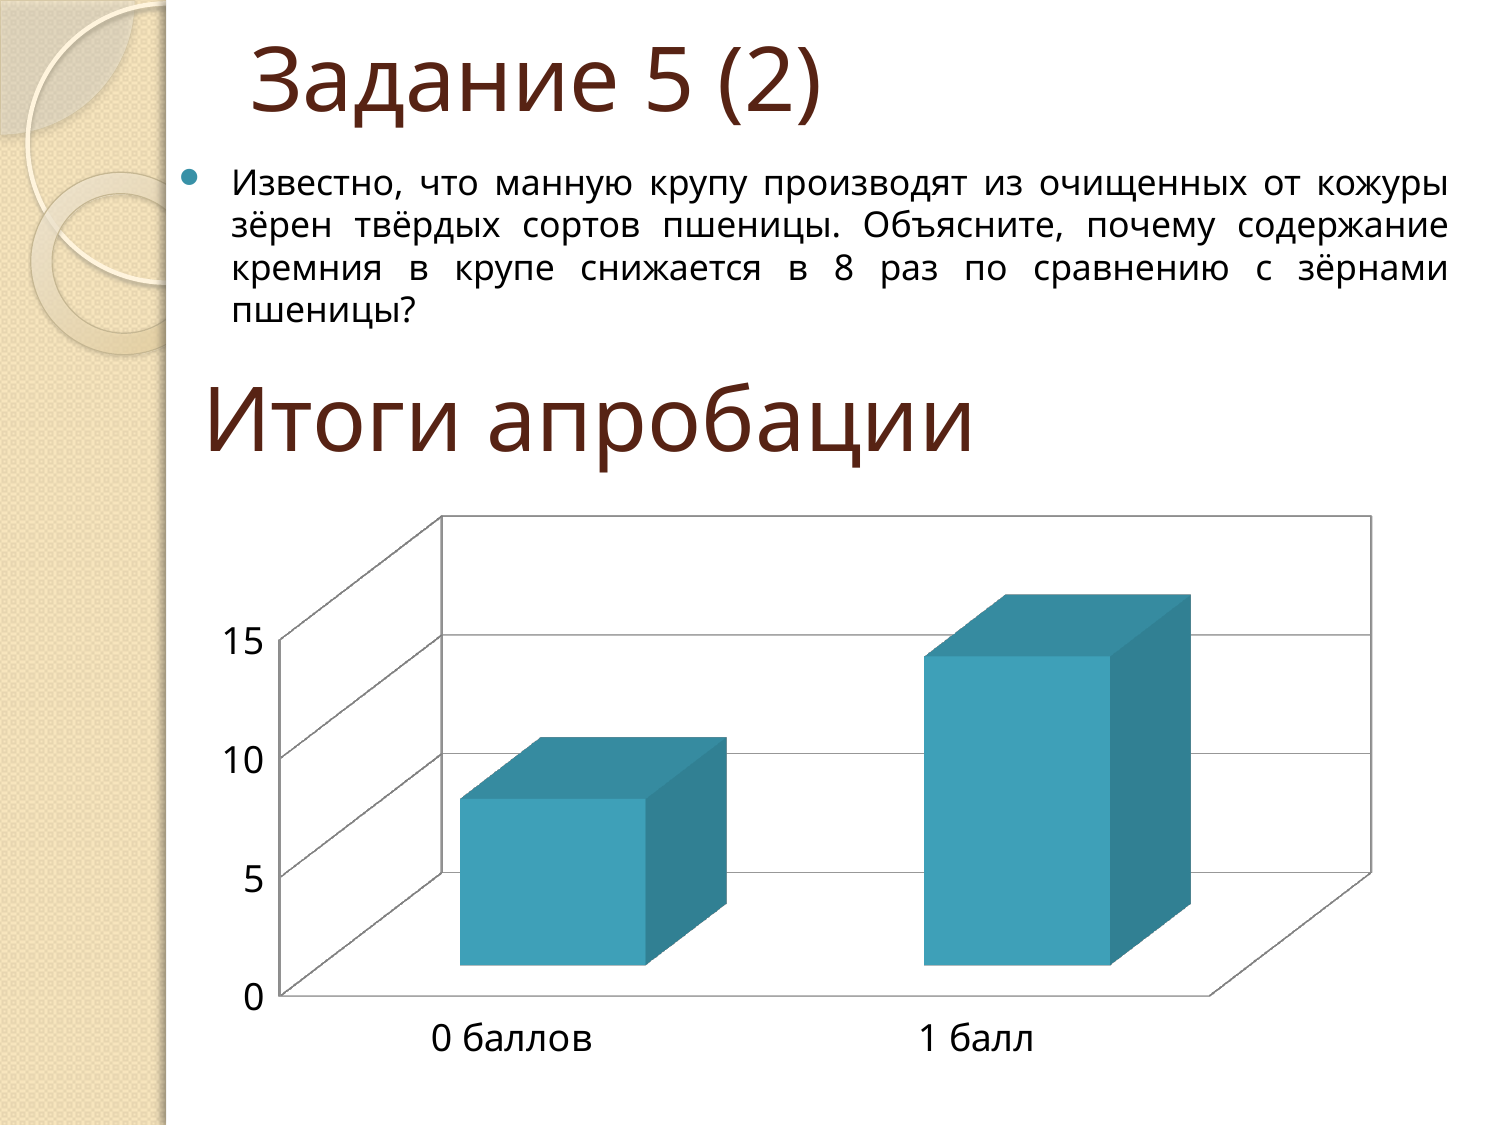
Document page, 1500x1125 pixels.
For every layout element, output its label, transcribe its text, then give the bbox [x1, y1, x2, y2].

title Задание 5 (2) [235, 0, 1466, 153]
list Известно, что манную крупу производят из очищенных от кожуры зёрен твёрдых сортов пшеницы. Объясните, почему содержание кремния в крупе снижается в 8 раз по сравнению с зёрнами пшеницы? [164, 152, 1465, 340]
chart [187, 503, 1407, 1074]
text_box Итоги апробации [187, 328, 1418, 504]
